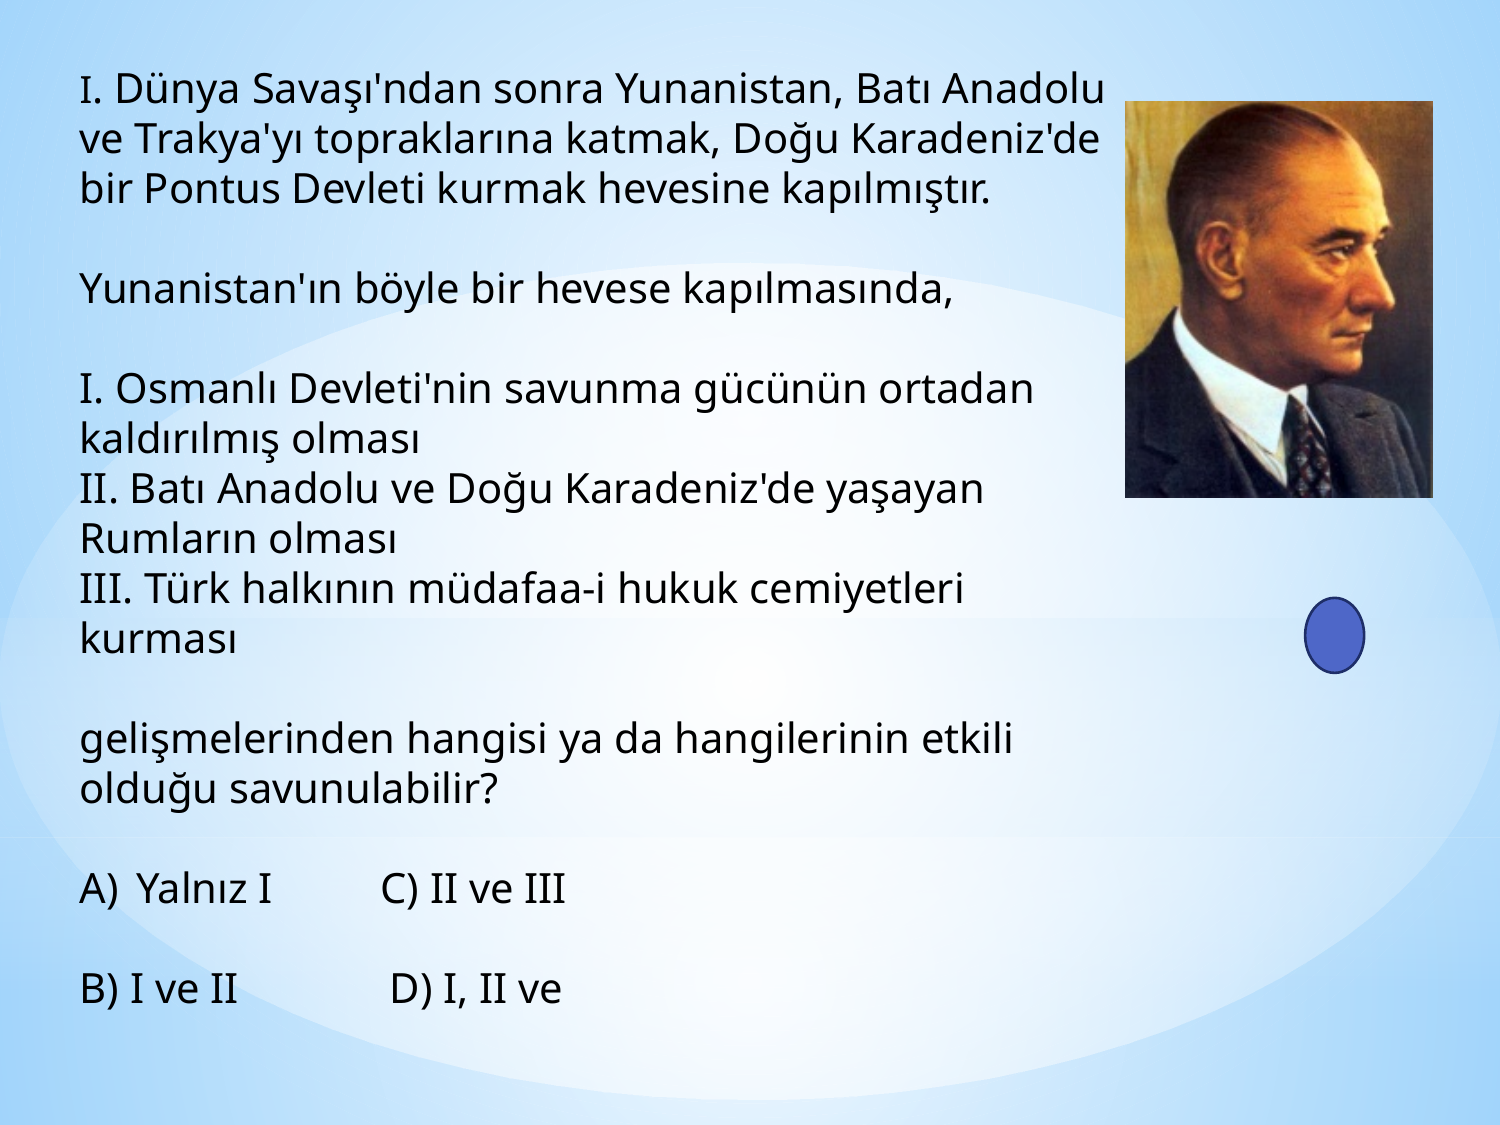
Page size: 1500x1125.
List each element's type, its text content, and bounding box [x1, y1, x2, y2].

text_box I. Dünya Savaşı'ndan sonra Yunanistan, Batı Anadolu ve Trakya'yı topraklarına katmak, Doğu Karadeniz'de bir Pontus Devleti kurmak hevesine kapılmıştır. Yunanistan'ın böyle bir hevese kapılmasında, I. Osmanlı Devleti'nin savunma gücünün ortadan kaldırılmış olması II. Batı Anadolu ve Doğu Karadeniz'de yaşayan Rumların olması III. Türk halkının müdafaa-i hukuk cemiyetleri kurması gelişmelerinden hangisi ya da hangilerinin etkili olduğu savunulabilir? Yalnız I C) II ve III B) I ve II D) I, II ve [64, 54, 1125, 1020]
text_box [1303, 596, 1366, 675]
picture [1124, 101, 1433, 499]
